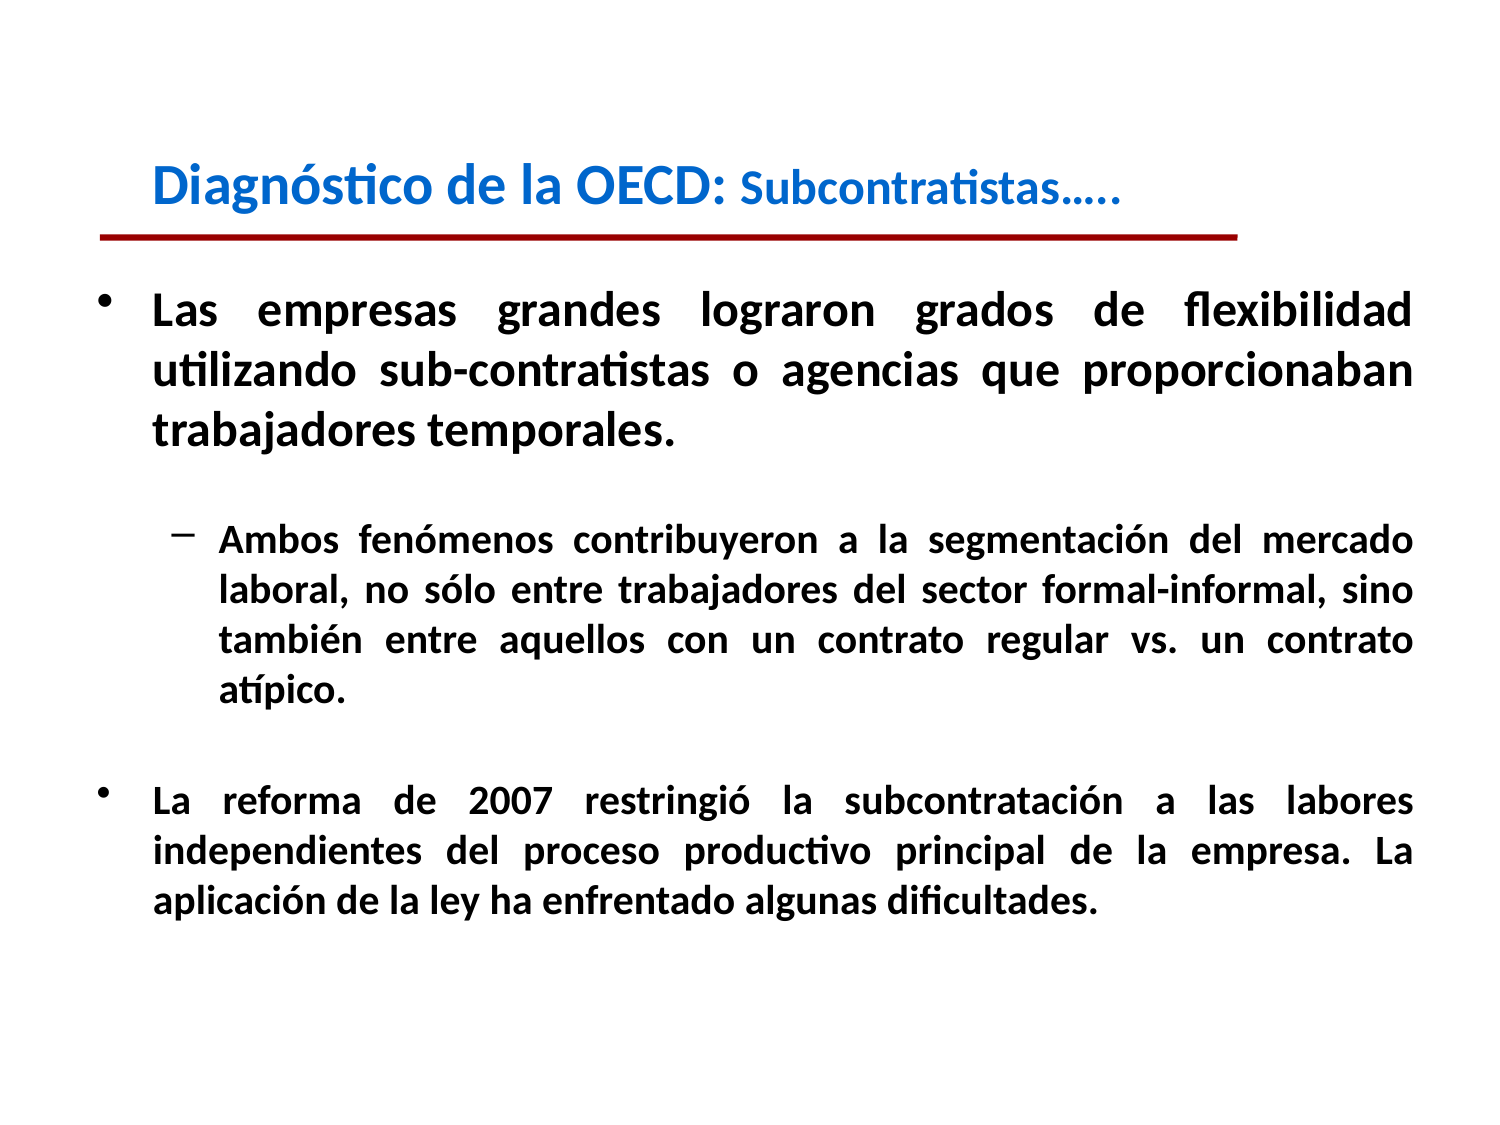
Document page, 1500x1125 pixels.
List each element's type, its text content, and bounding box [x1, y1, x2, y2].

text_box Diagnóstico de la OECD: Subcontratistas….. [137, 125, 1350, 238]
text_box Las empresas grandes lograron grados de flexibilidad utilizando sub-contratistas o agencias que proporcionaban trabajadores temporales. Ambos fenómenos contribuyeron a la segmentación del mercado laboral, no sólo entre trabajadores del sector formal-informal, sino también entre aquellos con un contrato regular vs. un contrato atípico. La reforma de 2007 restringió la subcontratación a las labores independientes del proceso productivo principal de la empresa. La aplicación de la ley ha enfrentado algunas dificultades. [81, 269, 1430, 1067]
